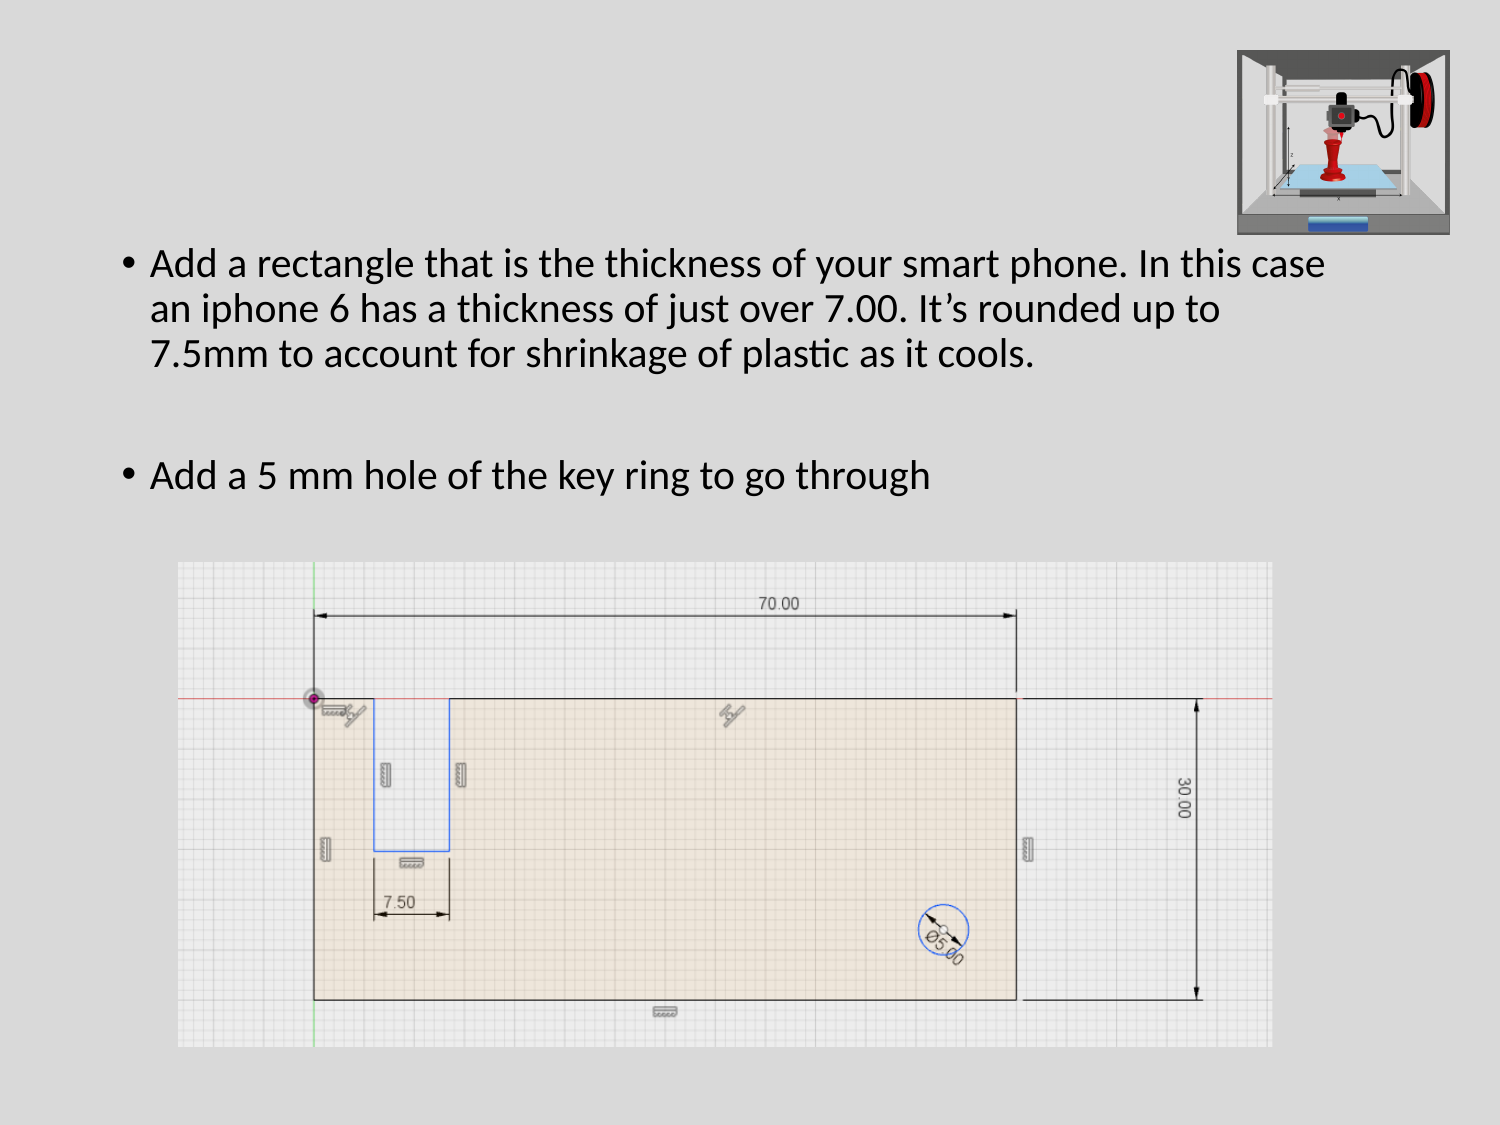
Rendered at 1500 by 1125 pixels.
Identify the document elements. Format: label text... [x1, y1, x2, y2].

picture [1237, 50, 1450, 235]
picture [178, 562, 1273, 1047]
list Add a rectangle that is the thickness of your smart phone. In this case an iphone 6 has a thickness of just over 7.00. It’s rounded up to 7.5mm to account for shrinkage of plastic as it cools. Add a 5 mm hole of the key ring to go through [106, 234, 1344, 948]
